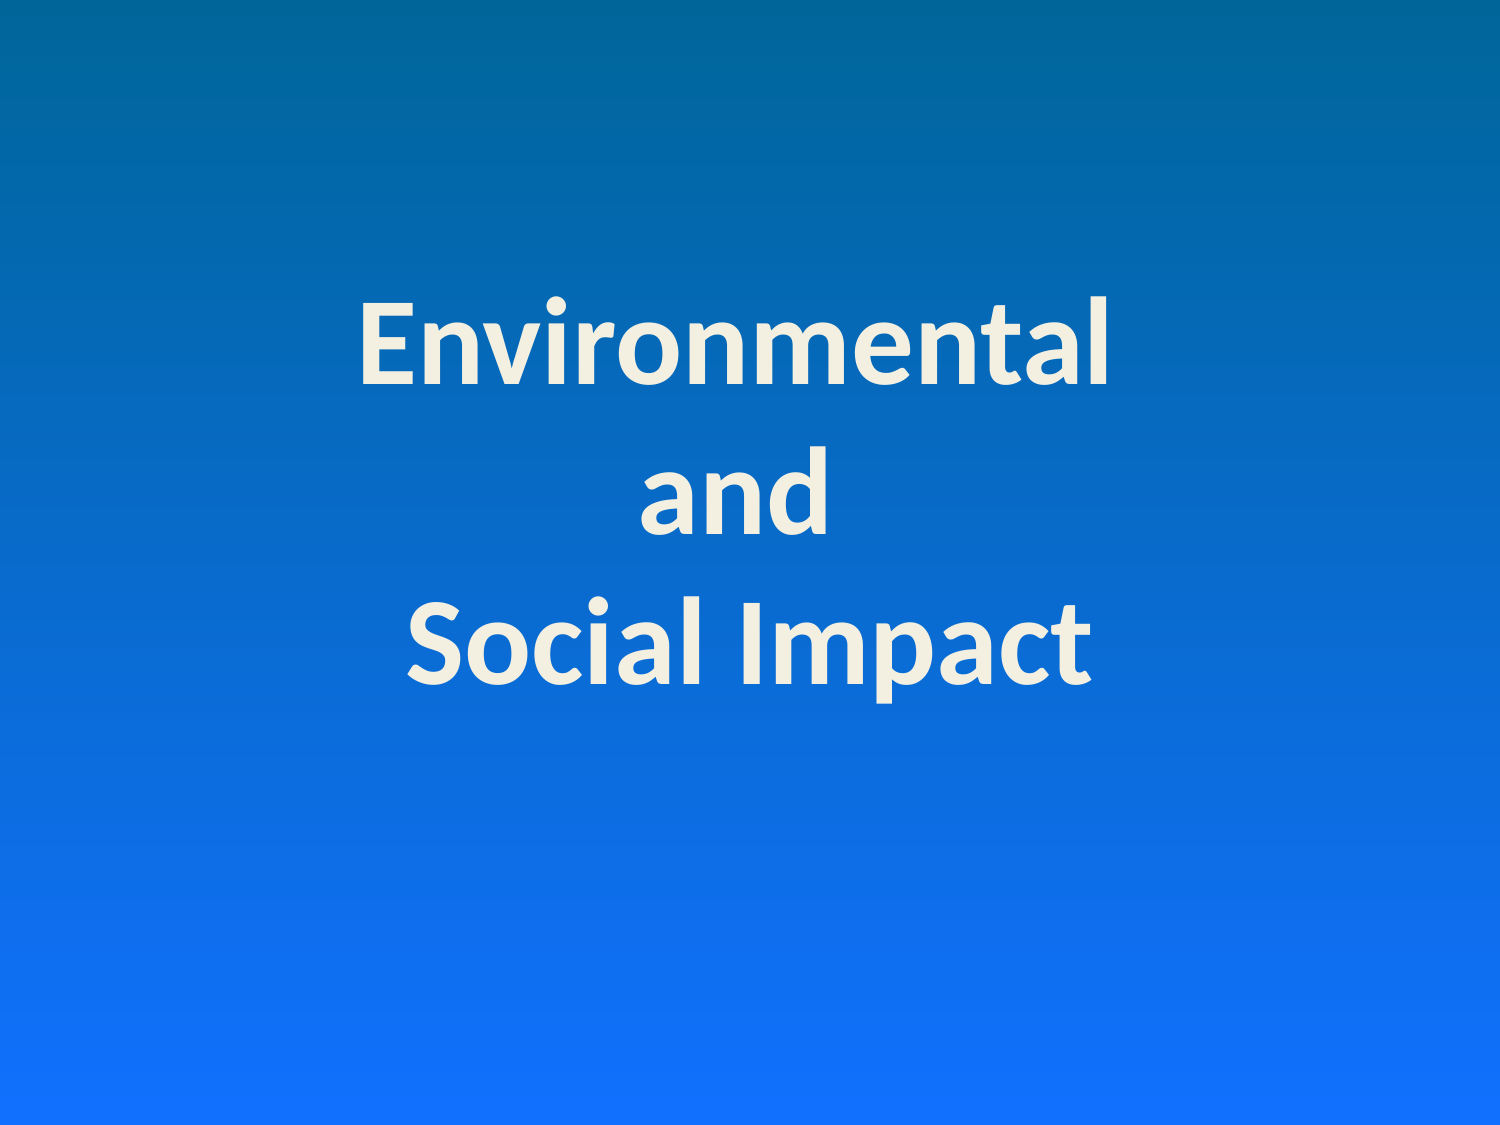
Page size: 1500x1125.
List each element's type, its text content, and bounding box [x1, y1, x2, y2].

title Environmental and Social Impact [75, 45, 1425, 925]
